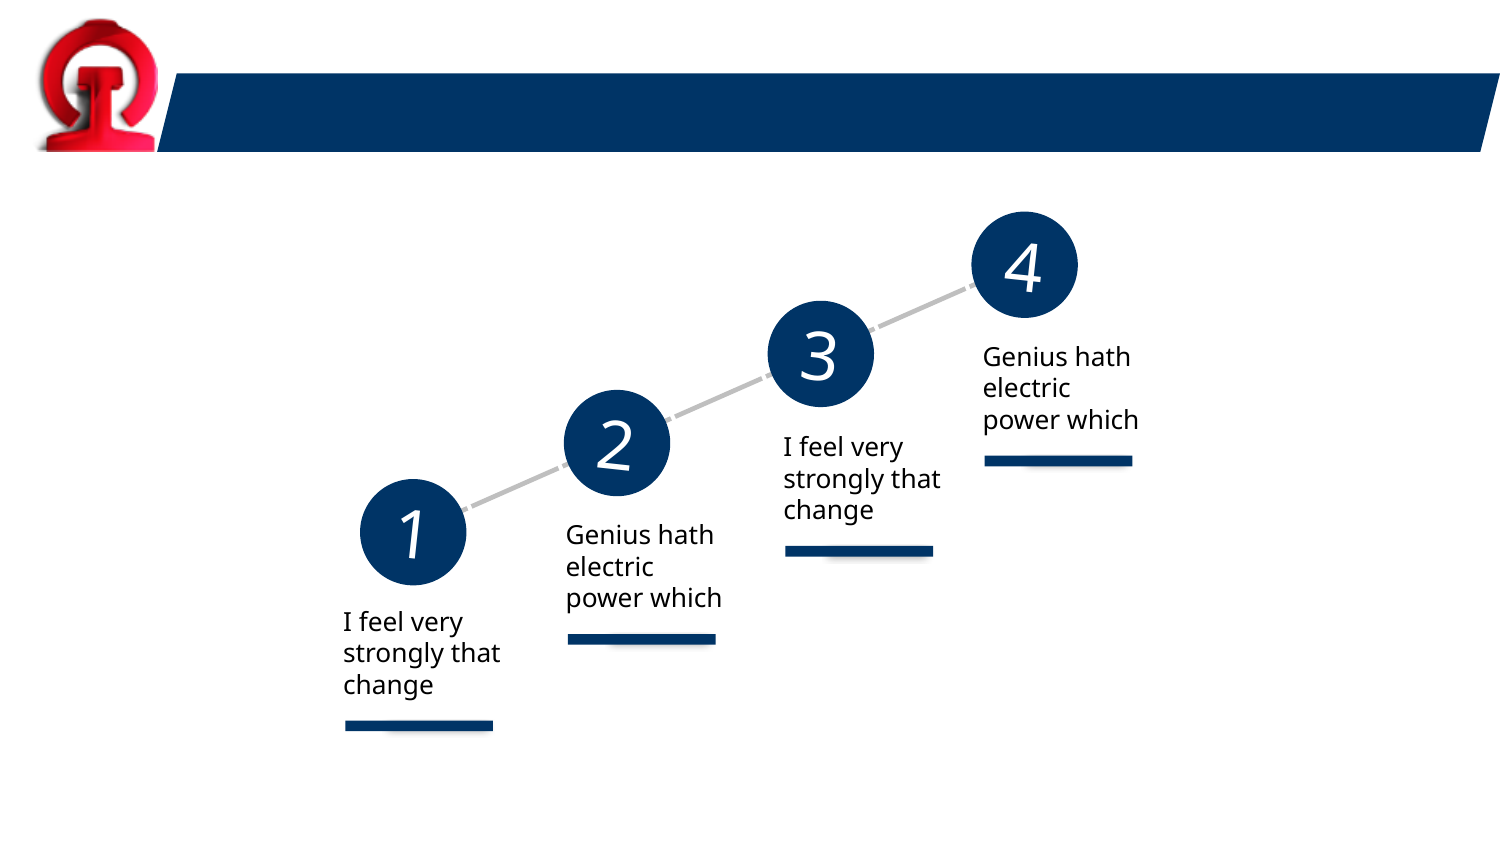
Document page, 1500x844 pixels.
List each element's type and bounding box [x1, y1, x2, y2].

picture [31, 16, 158, 152]
text_box [768, 422, 971, 557]
text_box [413, 252, 1048, 533]
text_box [963, 203, 1087, 327]
text_box [328, 597, 531, 732]
text_box [967, 332, 1170, 467]
text_box [759, 292, 883, 416]
text_box [351, 470, 475, 594]
text_box [555, 381, 679, 505]
text_box [550, 510, 753, 645]
